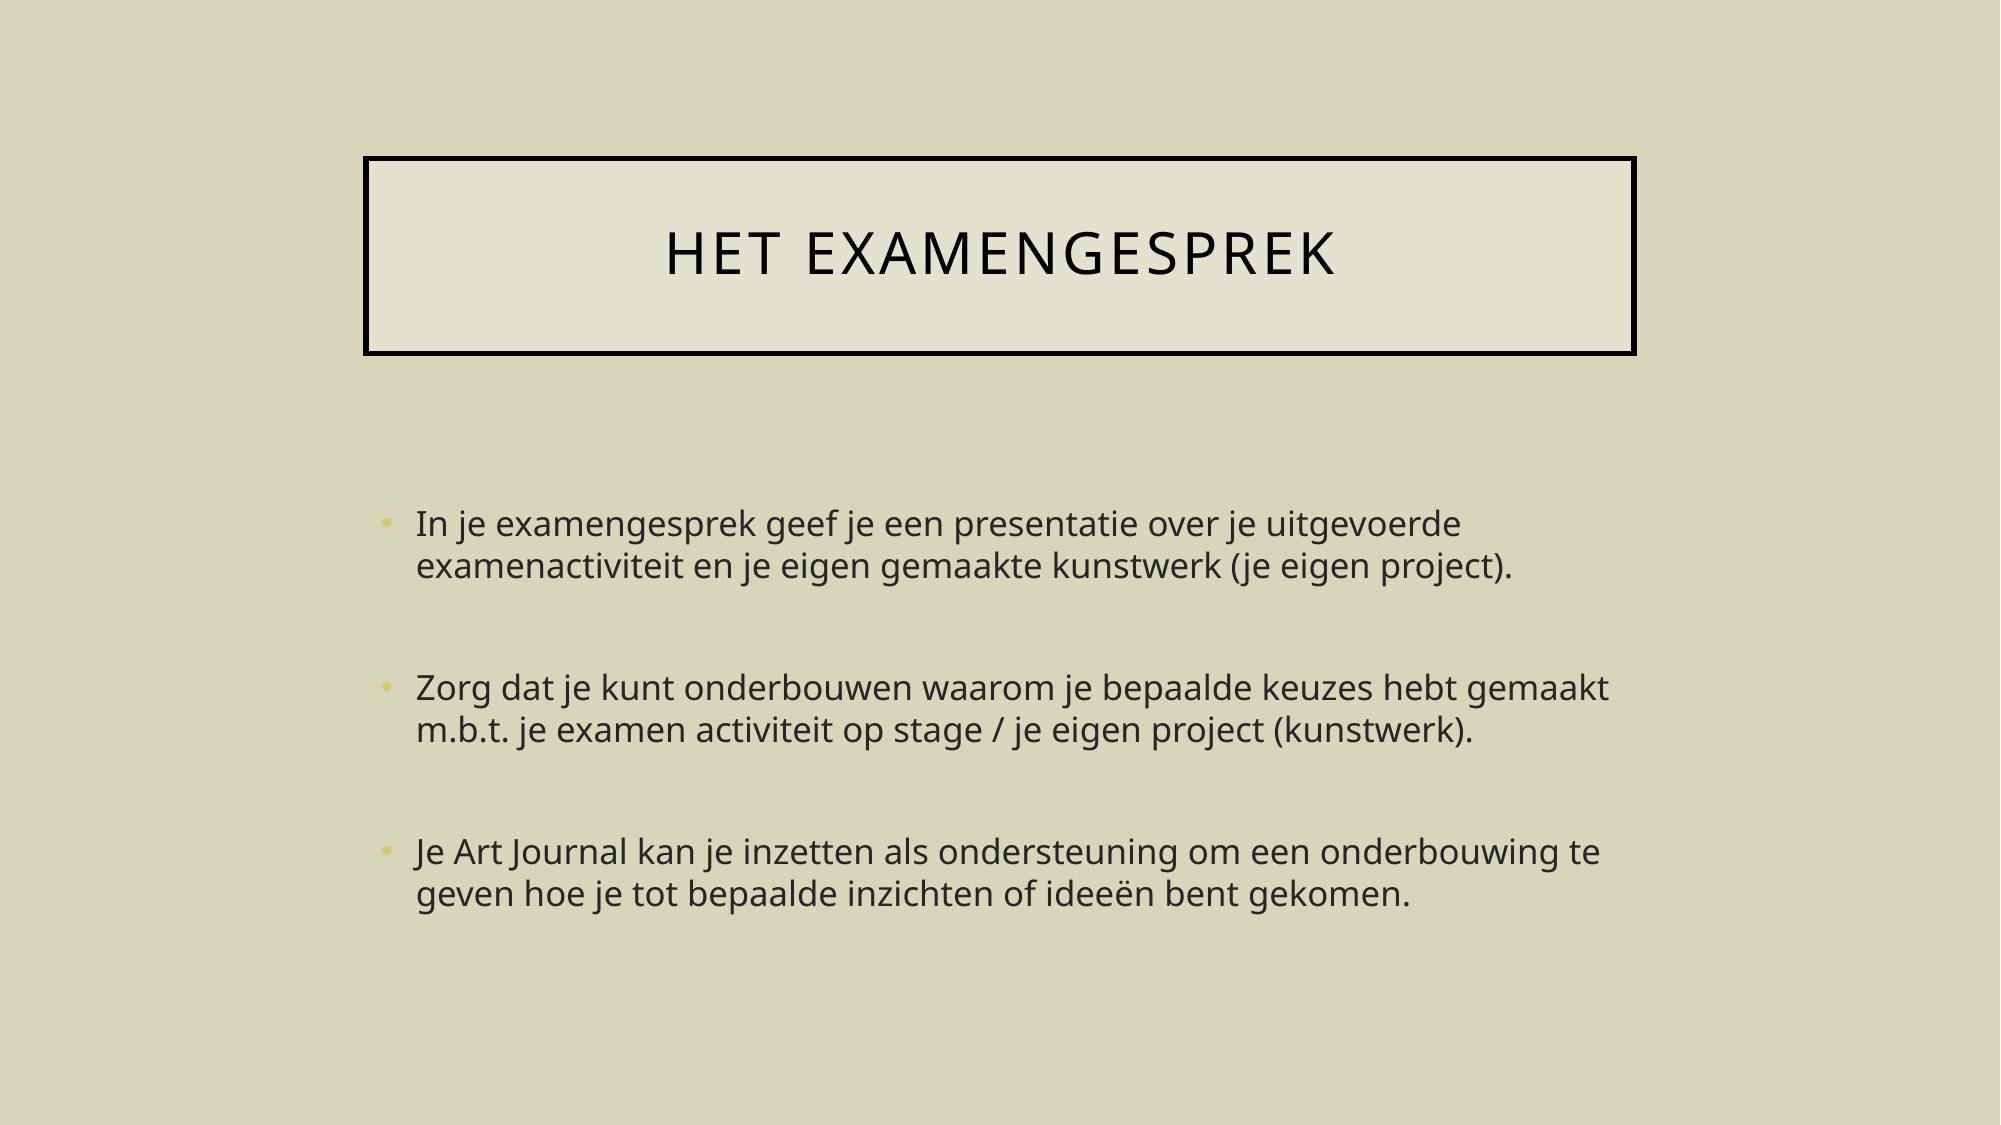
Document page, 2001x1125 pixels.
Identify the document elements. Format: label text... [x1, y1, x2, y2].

title Het examengesprek [363, 156, 1637, 356]
list In je examengesprek geef je een presentatie over je uitgevoerde examenactiviteit en je eigen gemaakte kunstwerk (je eigen project). Zorg dat je kunt onderbouwen waarom je bepaalde keuzes hebt gemaakt m.b.t. je examen activiteit op stage / je eigen project (kunstwerk). Je Art Journal kan je inzetten als ondersteuning om een onderbouwing te geven hoe je tot bepaalde inzichten of ideeën bent gekomen. [366, 432, 1634, 942]
